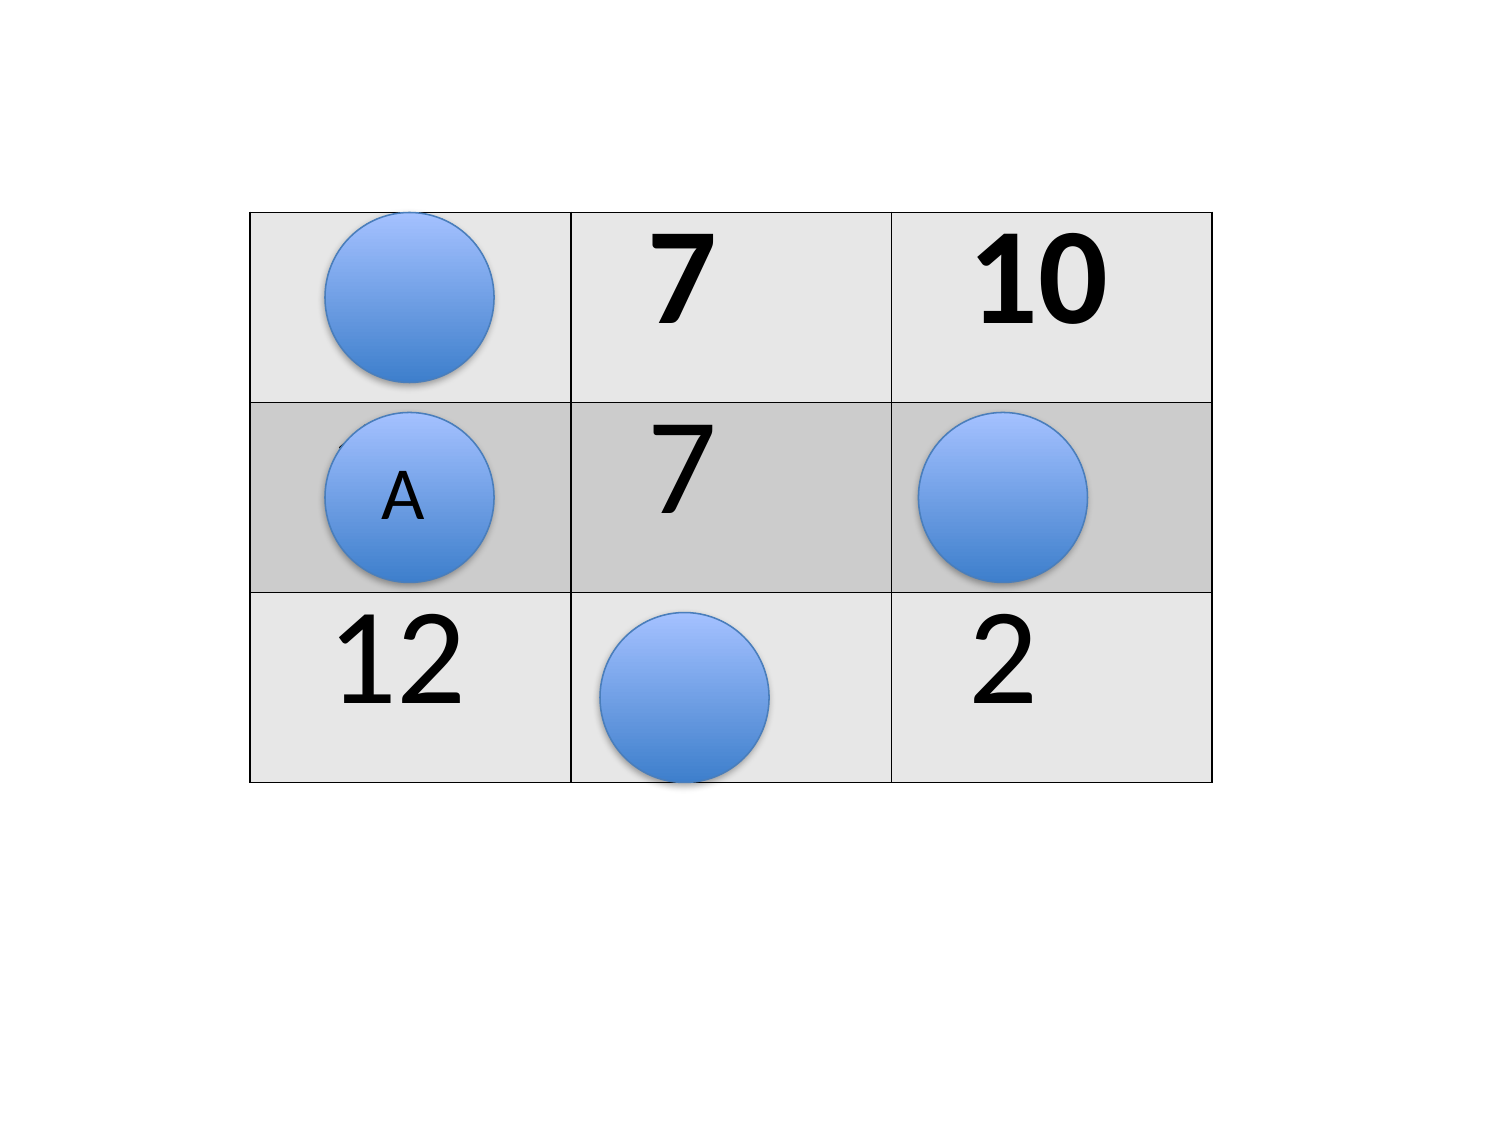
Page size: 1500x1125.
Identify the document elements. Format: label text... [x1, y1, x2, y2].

table_header 7 [572, 213, 891, 402]
text_box [599, 611, 770, 784]
table_header - [251, 213, 570, 402]
text_box [324, 211, 495, 384]
table_cell 7 [572, 403, 891, 592]
table_cell 2 [892, 593, 1211, 782]
text_box A [324, 411, 495, 584]
table_cell 14 [251, 403, 570, 592]
text_box [917, 411, 1089, 584]
table_cell 5 [572, 593, 891, 782]
table_header 10 [892, 213, 1211, 402]
table_cell 12 [251, 593, 570, 782]
table_cell 4 [892, 403, 1211, 592]
